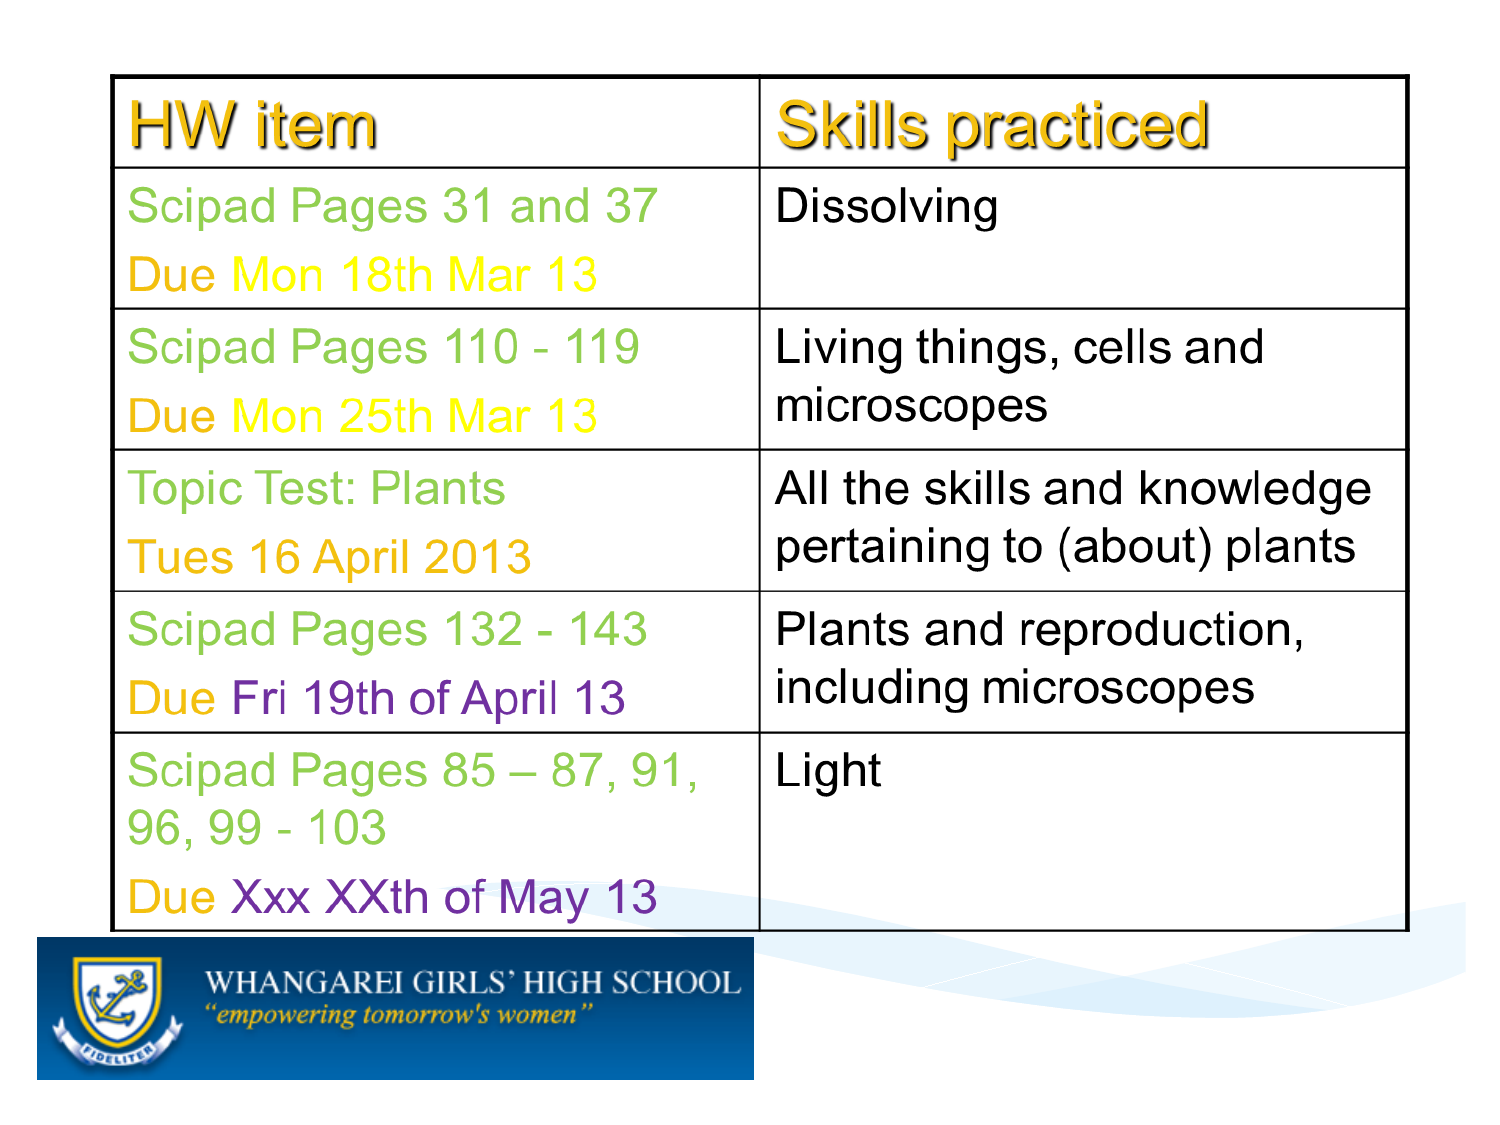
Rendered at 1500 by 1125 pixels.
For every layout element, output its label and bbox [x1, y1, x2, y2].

picture [37, 62, 1415, 1080]
